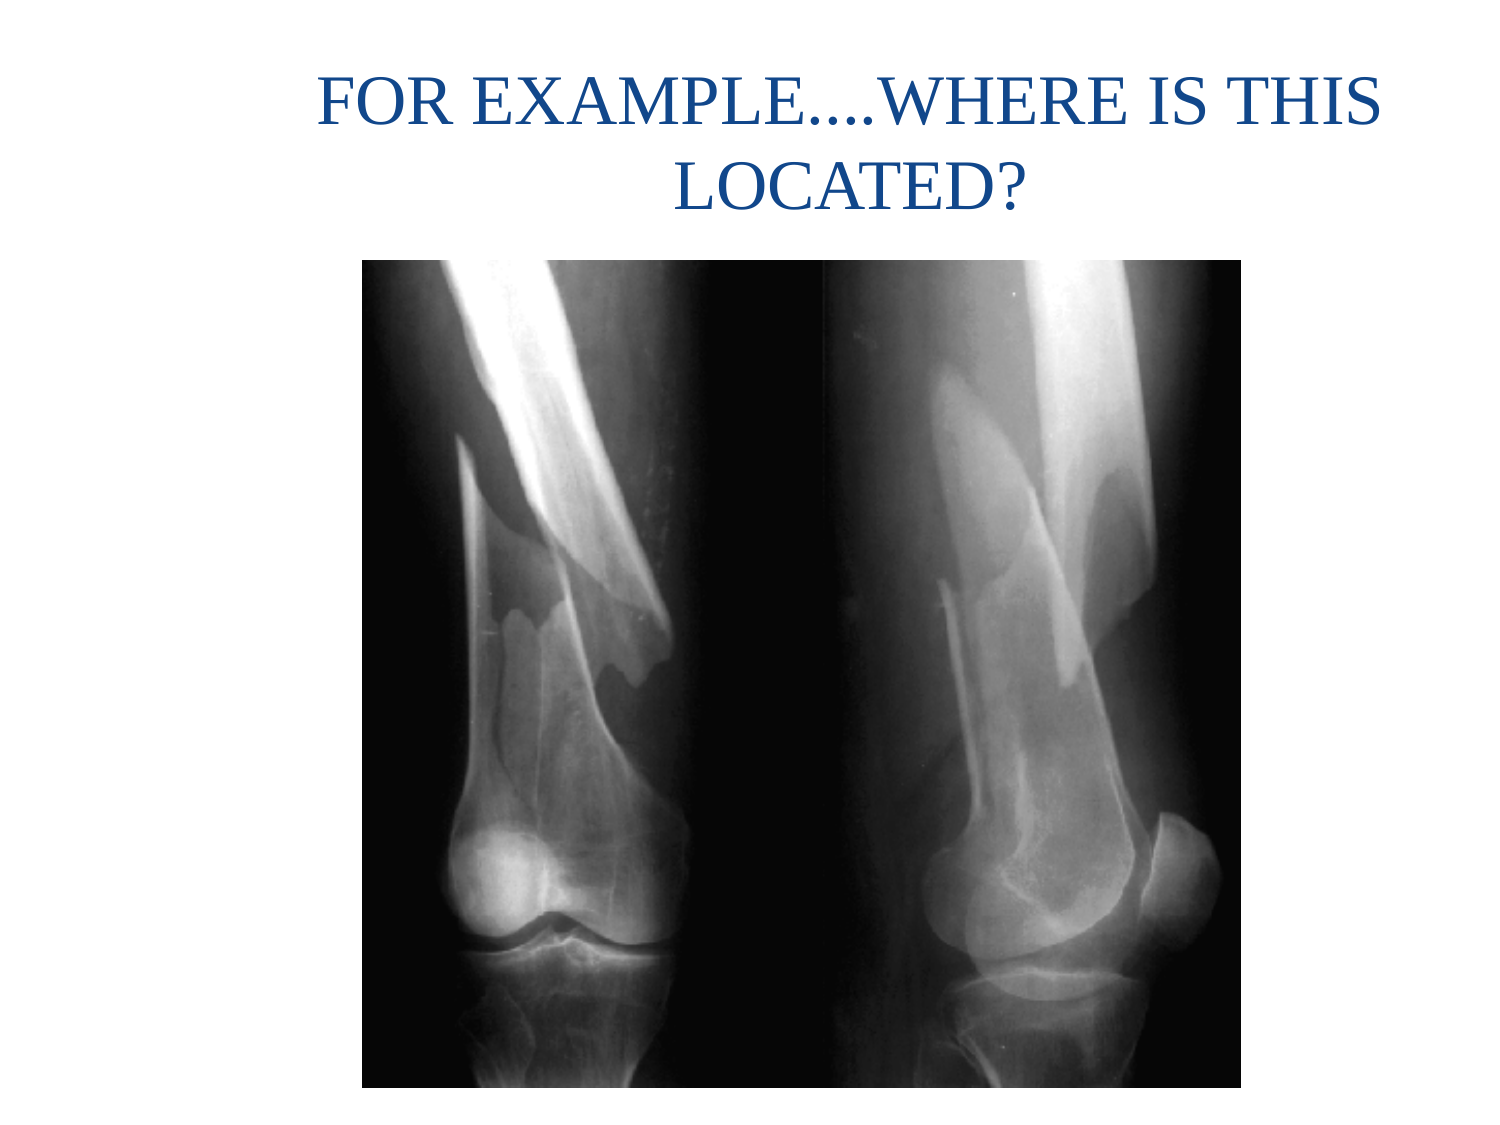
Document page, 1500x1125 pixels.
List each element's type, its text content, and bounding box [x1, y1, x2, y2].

picture [362, 260, 1241, 1088]
title FOR EXAMPLE....WHERE IS THIS LOCATED? [235, 45, 1466, 233]
